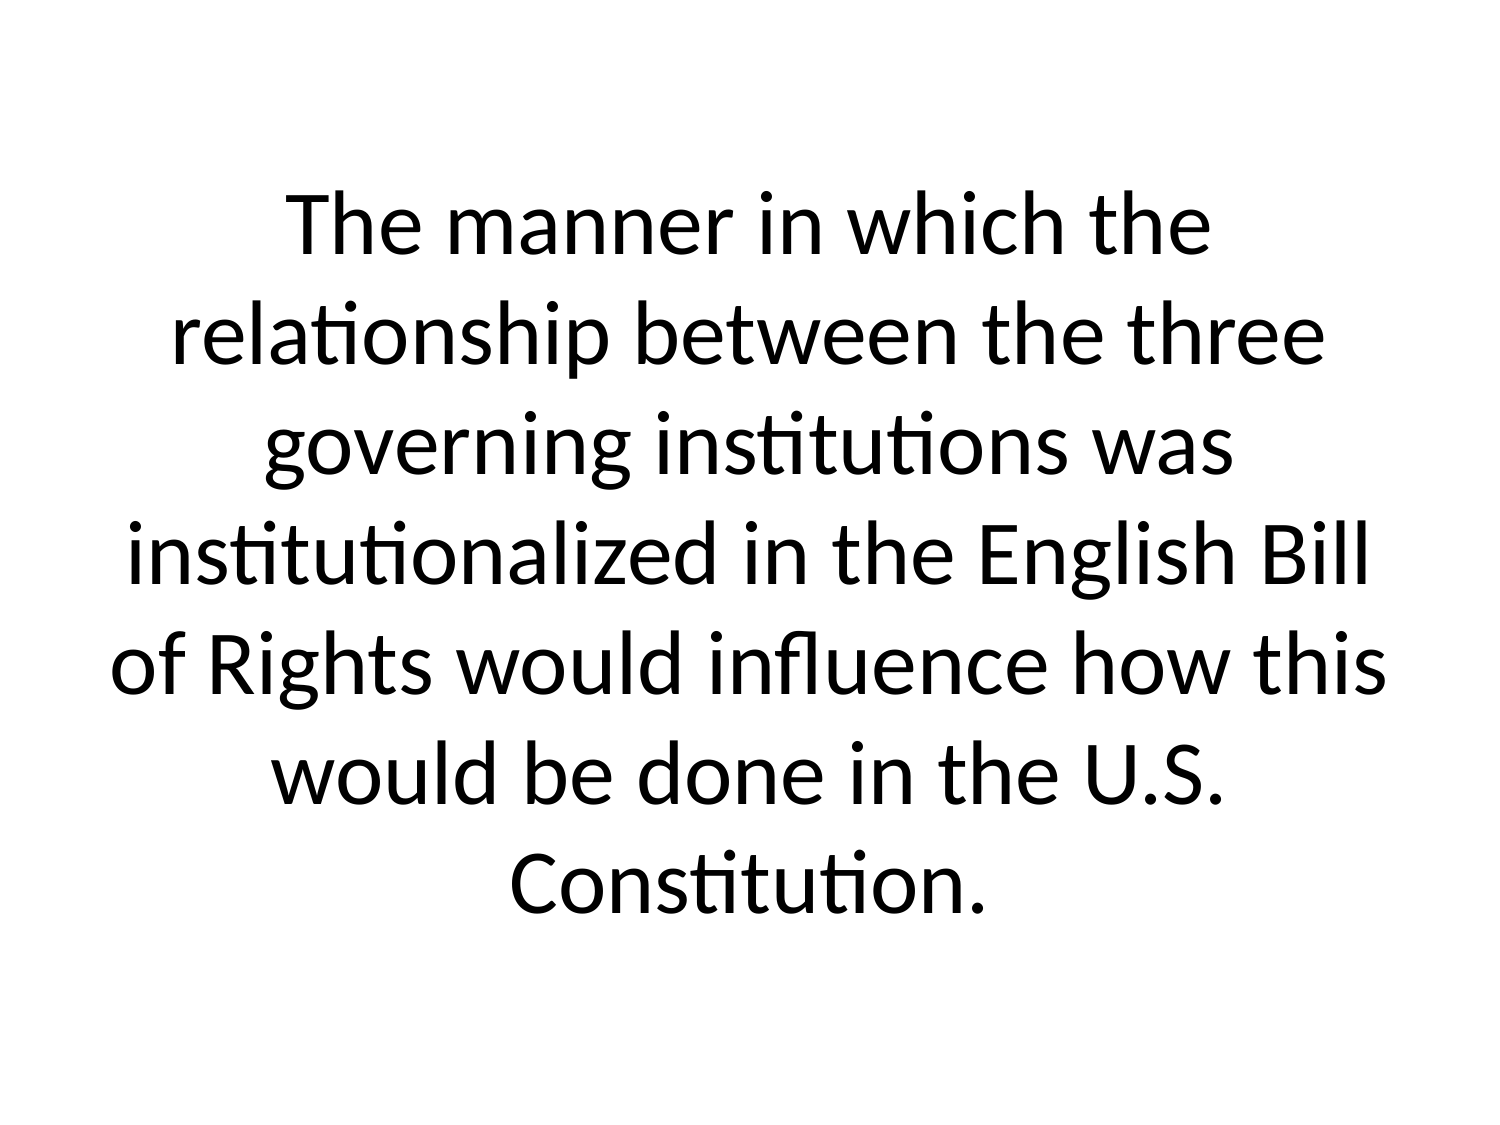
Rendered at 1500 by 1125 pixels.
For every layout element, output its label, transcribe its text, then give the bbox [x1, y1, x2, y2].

title The manner in which the relationship between the three governing institutions was institutionalized in the English Bill of Rights would influence how this would be done in the U.S. Constitution. [74, 44, 1426, 1051]
